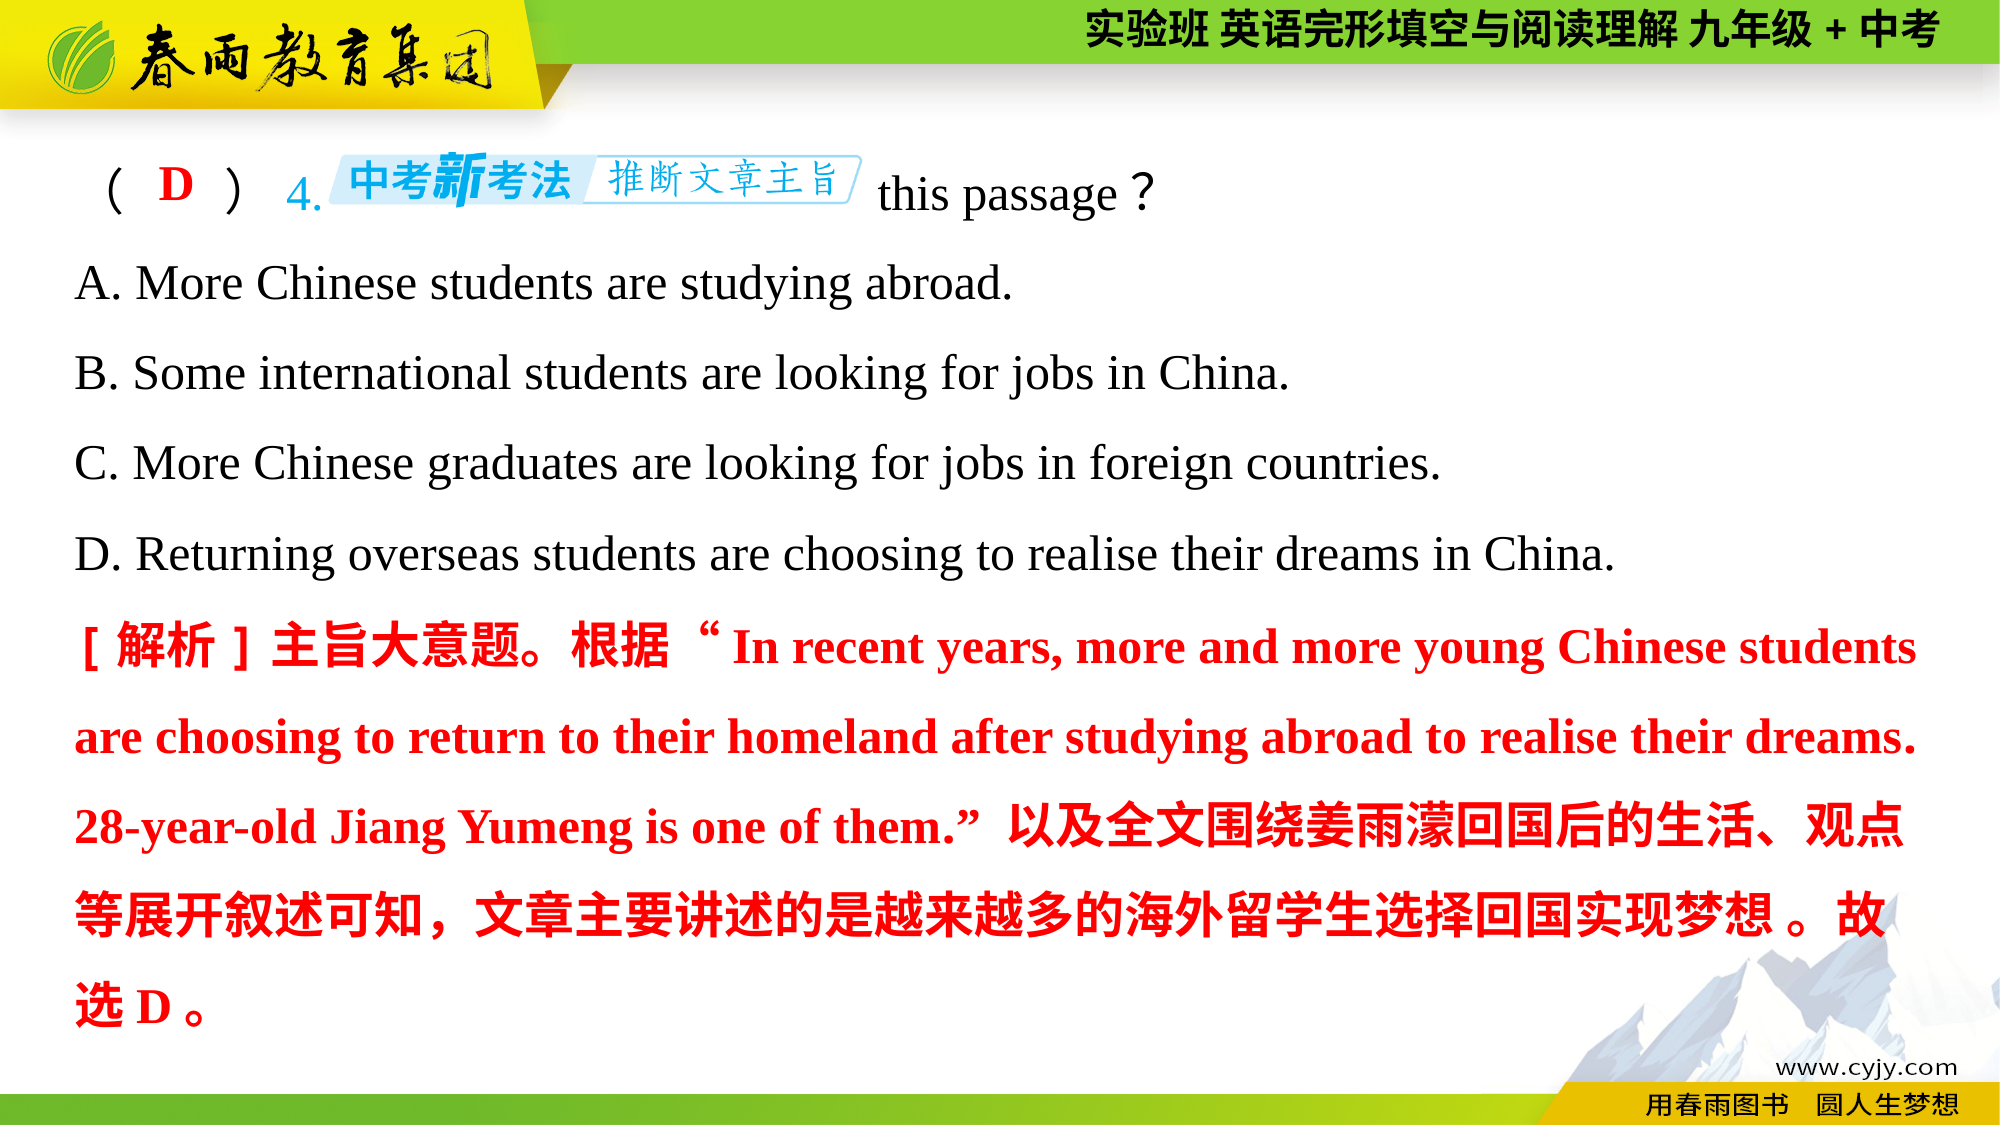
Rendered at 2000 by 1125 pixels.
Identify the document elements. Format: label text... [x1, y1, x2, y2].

list （ ）4. What is the main idea of this passage？ A. More Chinese students are studying abroad. B. Some international students are looking for jobs in China. C. More Chinese graduates are looking for jobs in foreign countries. D. Returning overseas students are choosing to realise their dreams in China. [59, 122, 1944, 592]
text_box [解析]主旨大意题。根据“In recent years, more and more young Chinese students are choosing to return to their homeland after studying abroad to realise their dreams. 28-year-old Jiang Yumeng is one of them.” 以及全文围绕姜雨濛回国后的生活、观点等展开叙述可知，文章主要讲述的是越来越多的海外留学生选择回国实现梦想 。故 选D。 [59, 592, 1944, 1041]
text_box D [143, 143, 210, 218]
picture [0, 0, 2000, 1125]
